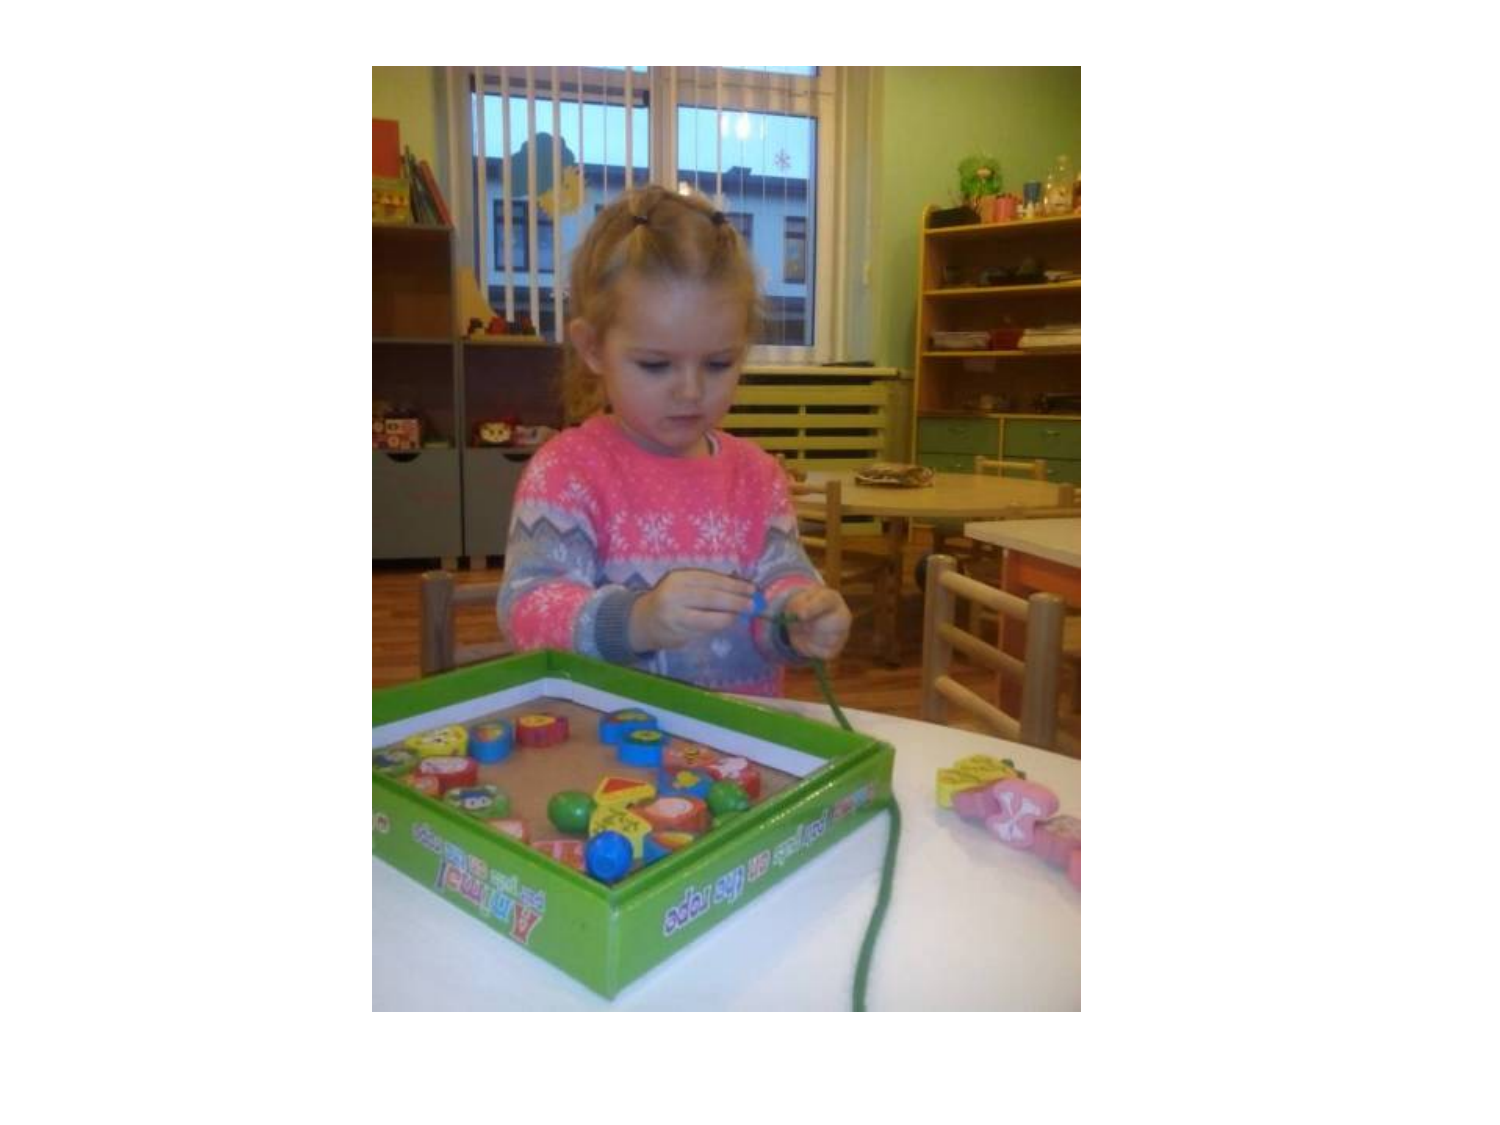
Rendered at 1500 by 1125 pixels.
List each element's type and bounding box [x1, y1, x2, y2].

list [371, 66, 1081, 1012]
